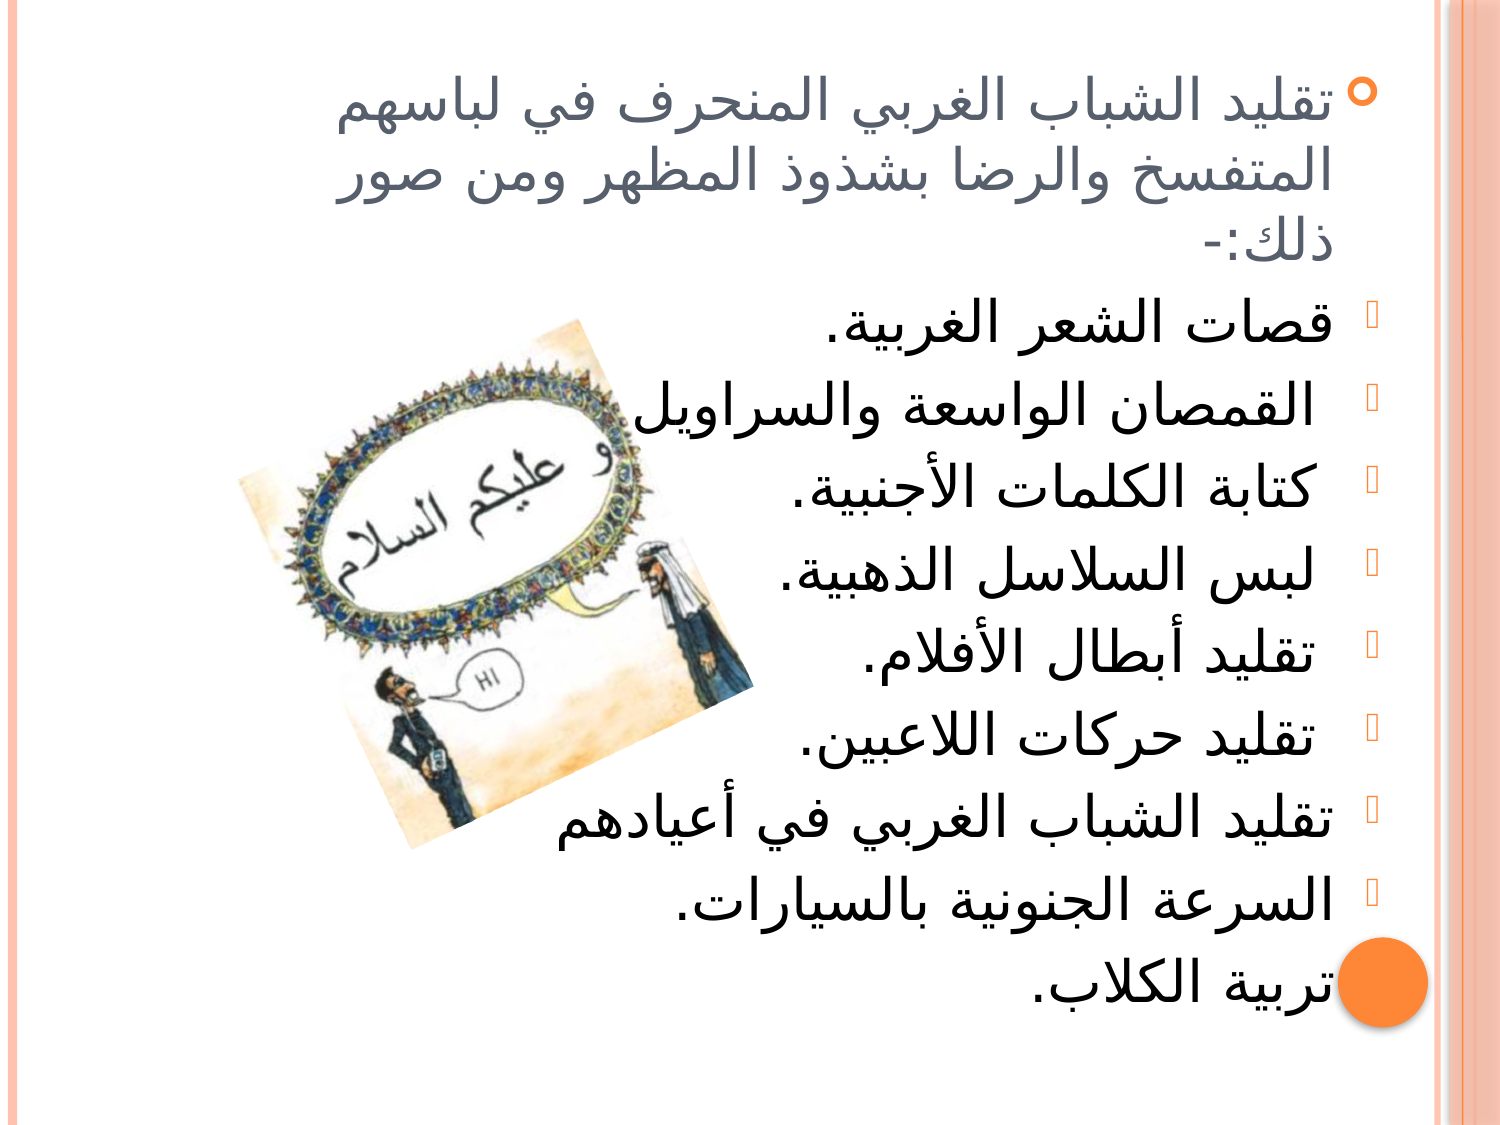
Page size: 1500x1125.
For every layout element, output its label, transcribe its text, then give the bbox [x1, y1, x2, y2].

list تقليد الشباب الغربي المنحرف في لباسهم المتفسخ والرضا بشذوذ المظهر ومن صور ذلك:- قصات الشعر الغربية. القمصان الواسعة والسراويل القصيرة. كتابة الكلمات الأجنبية. لبس السلاسل الذهبية. تقليد أبطال الأفلام. تقليد حركات اللاعبين. تقليد الشباب الغربي في أعيادهم السرعة الجنونية بالسيارات. تربية الكلاب. [183, 54, 1396, 693]
picture [236, 318, 753, 849]
